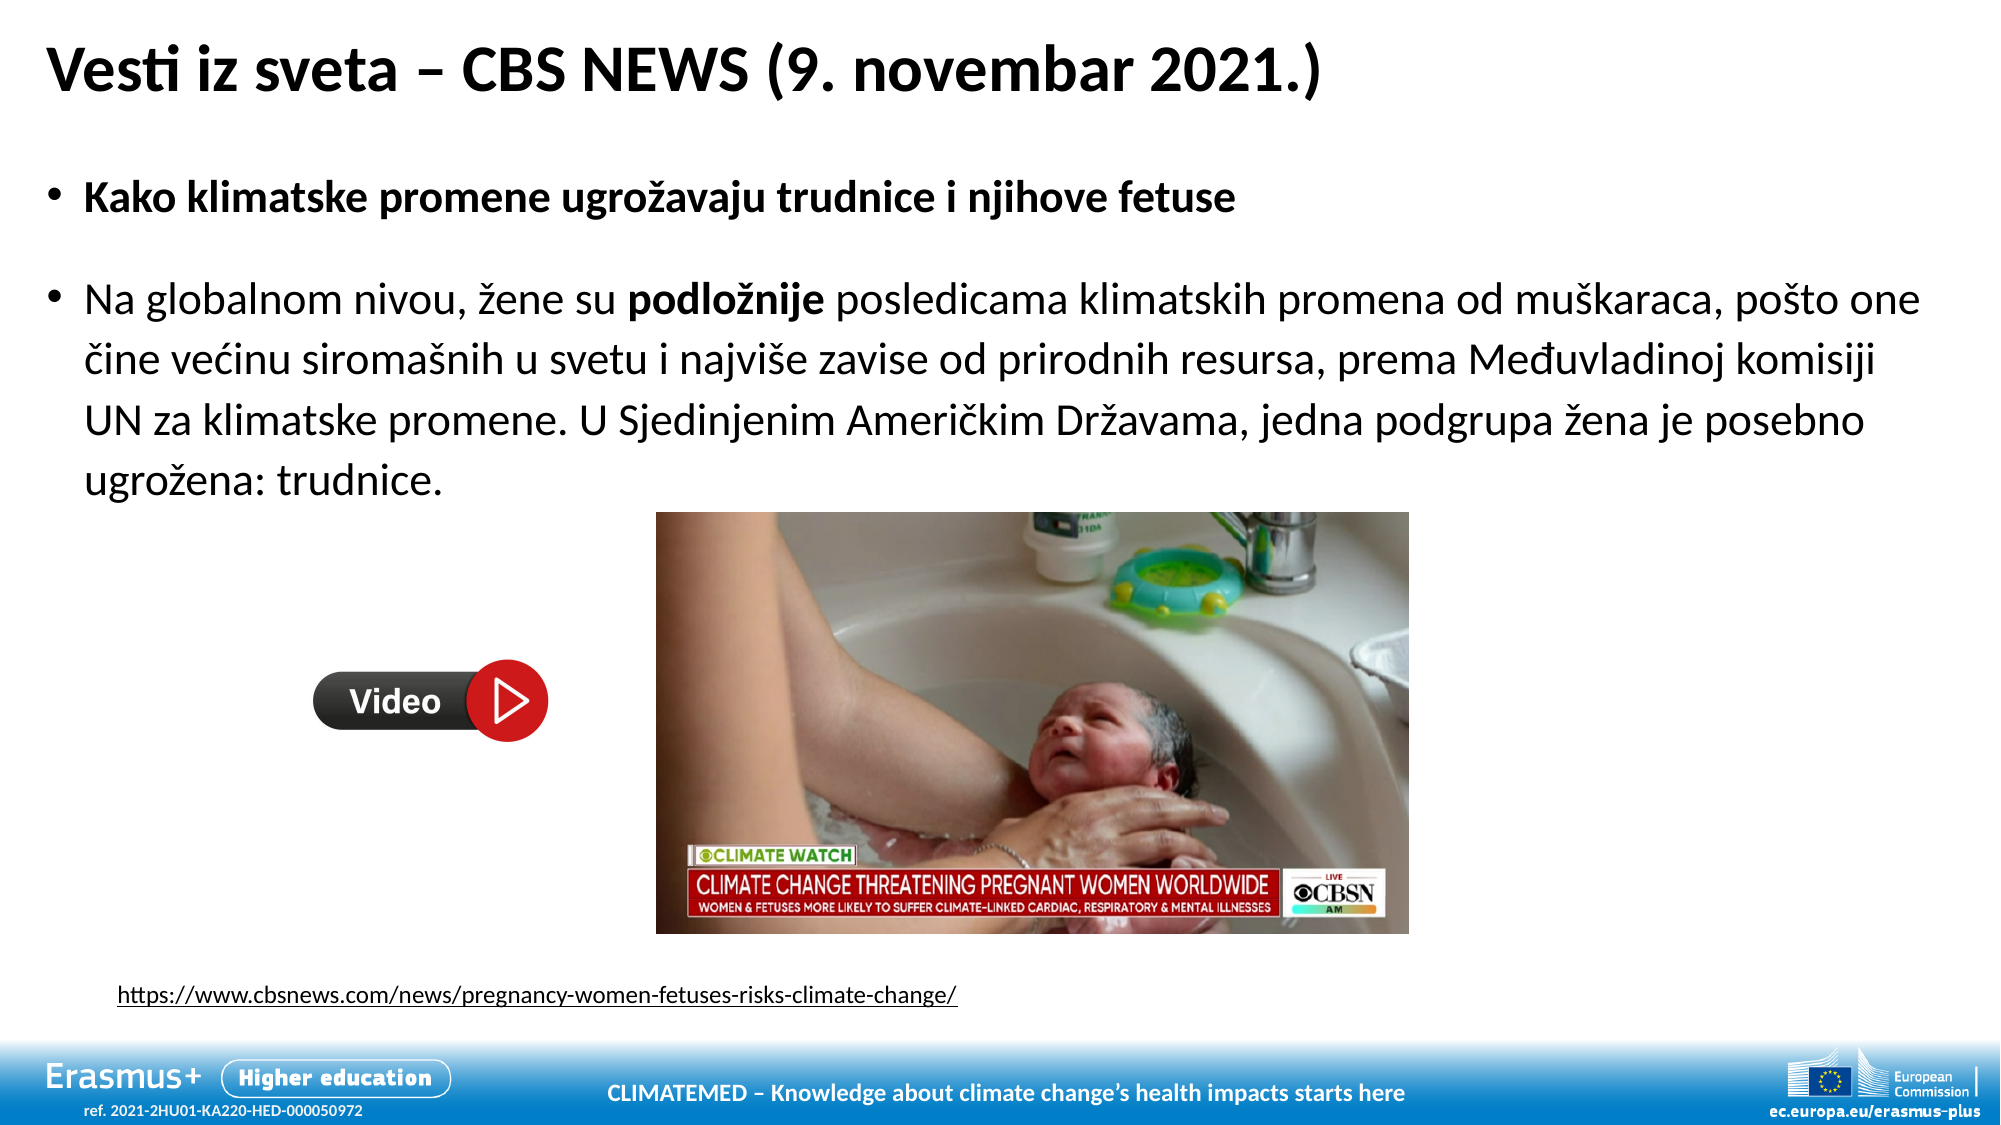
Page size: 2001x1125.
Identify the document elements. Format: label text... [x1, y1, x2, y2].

text_box https://www.cbsnews.com/news/pregnancy-women-fetuses-risks-climate-change/ [102, 971, 1633, 1017]
picture [655, 512, 1409, 934]
list Kako klimatske promene ugrožavaju trudnice i njihove fetuse Na globalnom nivou, žene su podložnije posledicama klimatskih promena od muškaraca, pošto one čine većinu siromašnih u svetu i najviše zavise od prirodnih resursa, prema Međuvladinoj komisiji UN za klimatske promene. U Sjedinjenim Američkim Državama, jedna podgrupa žena je posebno ugrožena: trudnice. [31, 153, 1939, 1035]
picture [0, 899, 2000, 1125]
picture [274, 598, 581, 803]
title Vesti iz sveta – CBS NEWS (9. novembar 2021.) [31, 25, 1984, 116]
